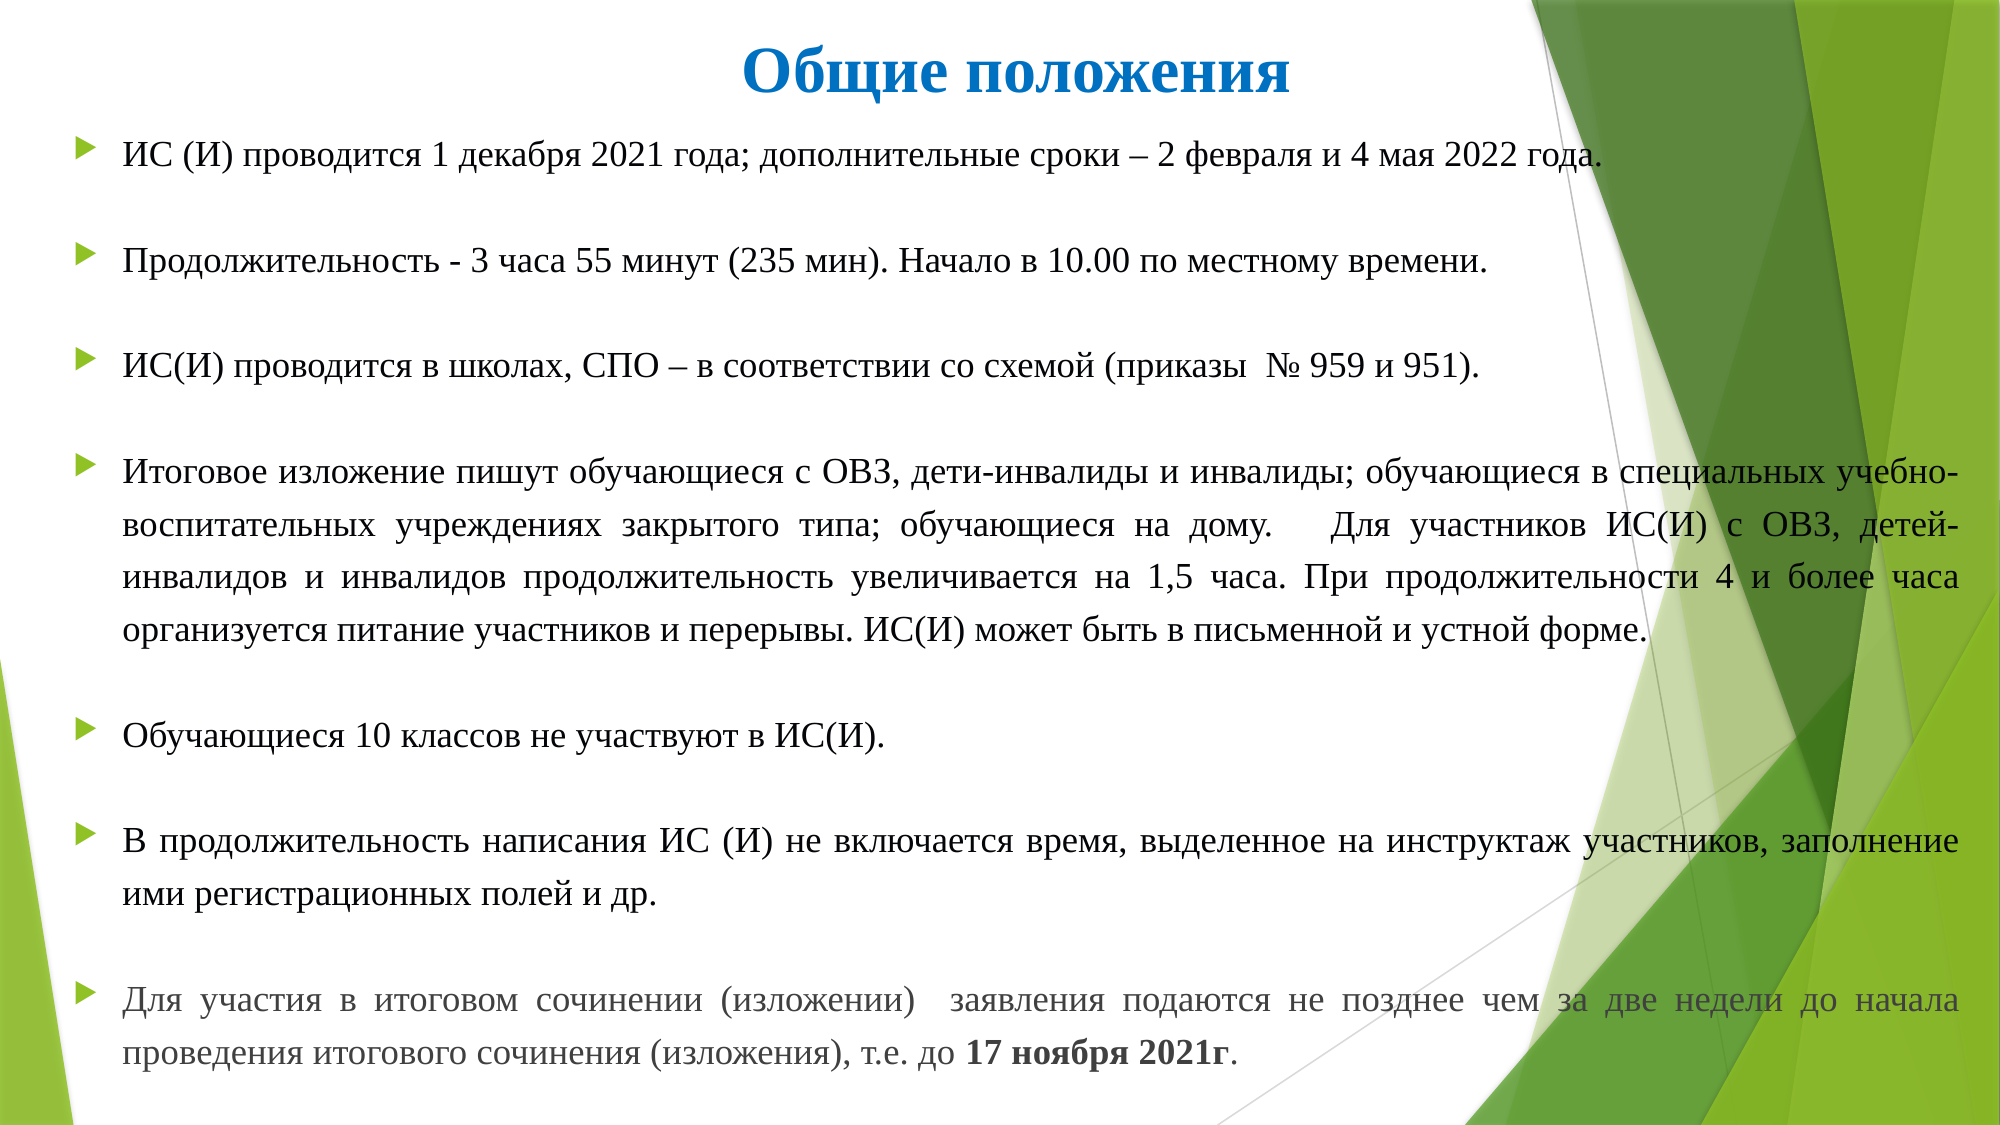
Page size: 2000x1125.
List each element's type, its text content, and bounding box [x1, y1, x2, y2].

title Общие положения [184, 19, 1850, 113]
list ИС (И) проводится 1 декабря 2021 года; дополнительные сроки – 2 февраля и 4 мая 2022 года. Продолжительность - 3 часа 55 минут (235 мин). Начало в 10.00 по местному времени. ИС(И) проводится в школах, СПО – в соответствии со схемой (приказы № 959 и 951). Итоговое изложение пишут обучающиеся с ОВЗ, дети-инвалиды и инвалиды; обучающиеся в специальных учебно-воспитательных учреждениях закрытого типа; обучающиеся на дому. Для участников ИС(И) с ОВЗ, детей-инвалидов и инвалидов продолжительность увеличивается на 1,5 часа. При продолжительности 4 и более часа организуется питание участников и перерывы. ИС(И) может быть в письменной и устной форме. Обучающиеся 10 классов не участвуют в ИС(И). В продолжительность написания ИС (И) не включается время, выделенное на инструктаж участников, заполнение ими регистрационных полей и др. Для участия в итоговом сочинении (изложении) заявления подаются не позднее чем за две недели до начала проведения итогового сочинения (изложения), т.е. до 17 ноября 2021г. [58, 113, 1977, 1094]
